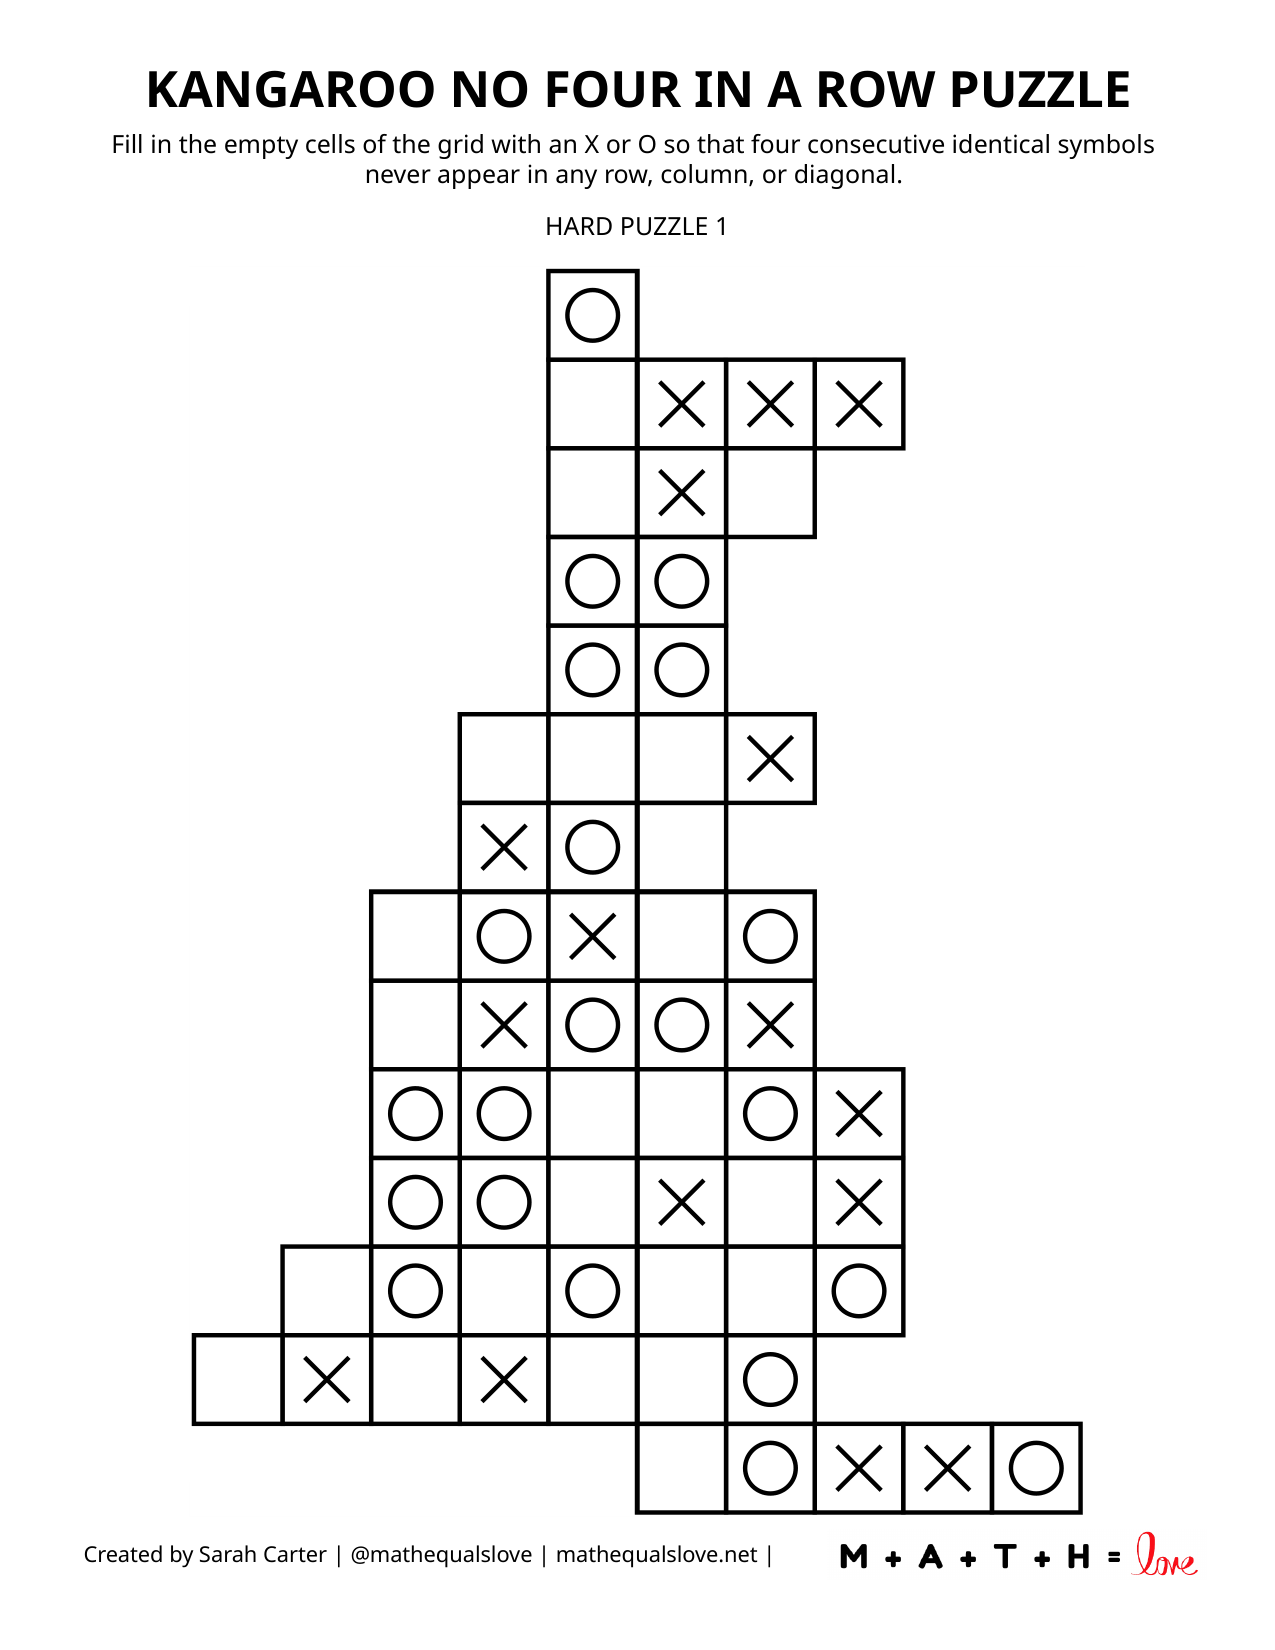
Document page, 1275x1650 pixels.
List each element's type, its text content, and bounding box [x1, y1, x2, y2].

text_box Fill in the empty cells of the grid with an X or O so that four consecutive identical symbols never appear in any row, column, or diagonal. [0, 120, 1275, 196]
picture [188, 266, 1086, 1518]
text_box KANGAROO NO FOUR IN A ROW PUZZLE [66, 49, 1211, 120]
text_box Created by Sarah Carter | @mathequalslove | mathequalslove.net | [68, 1533, 826, 1575]
text_box HARD PUZZLE 1 [189, 210, 1086, 262]
picture [826, 1528, 1207, 1580]
